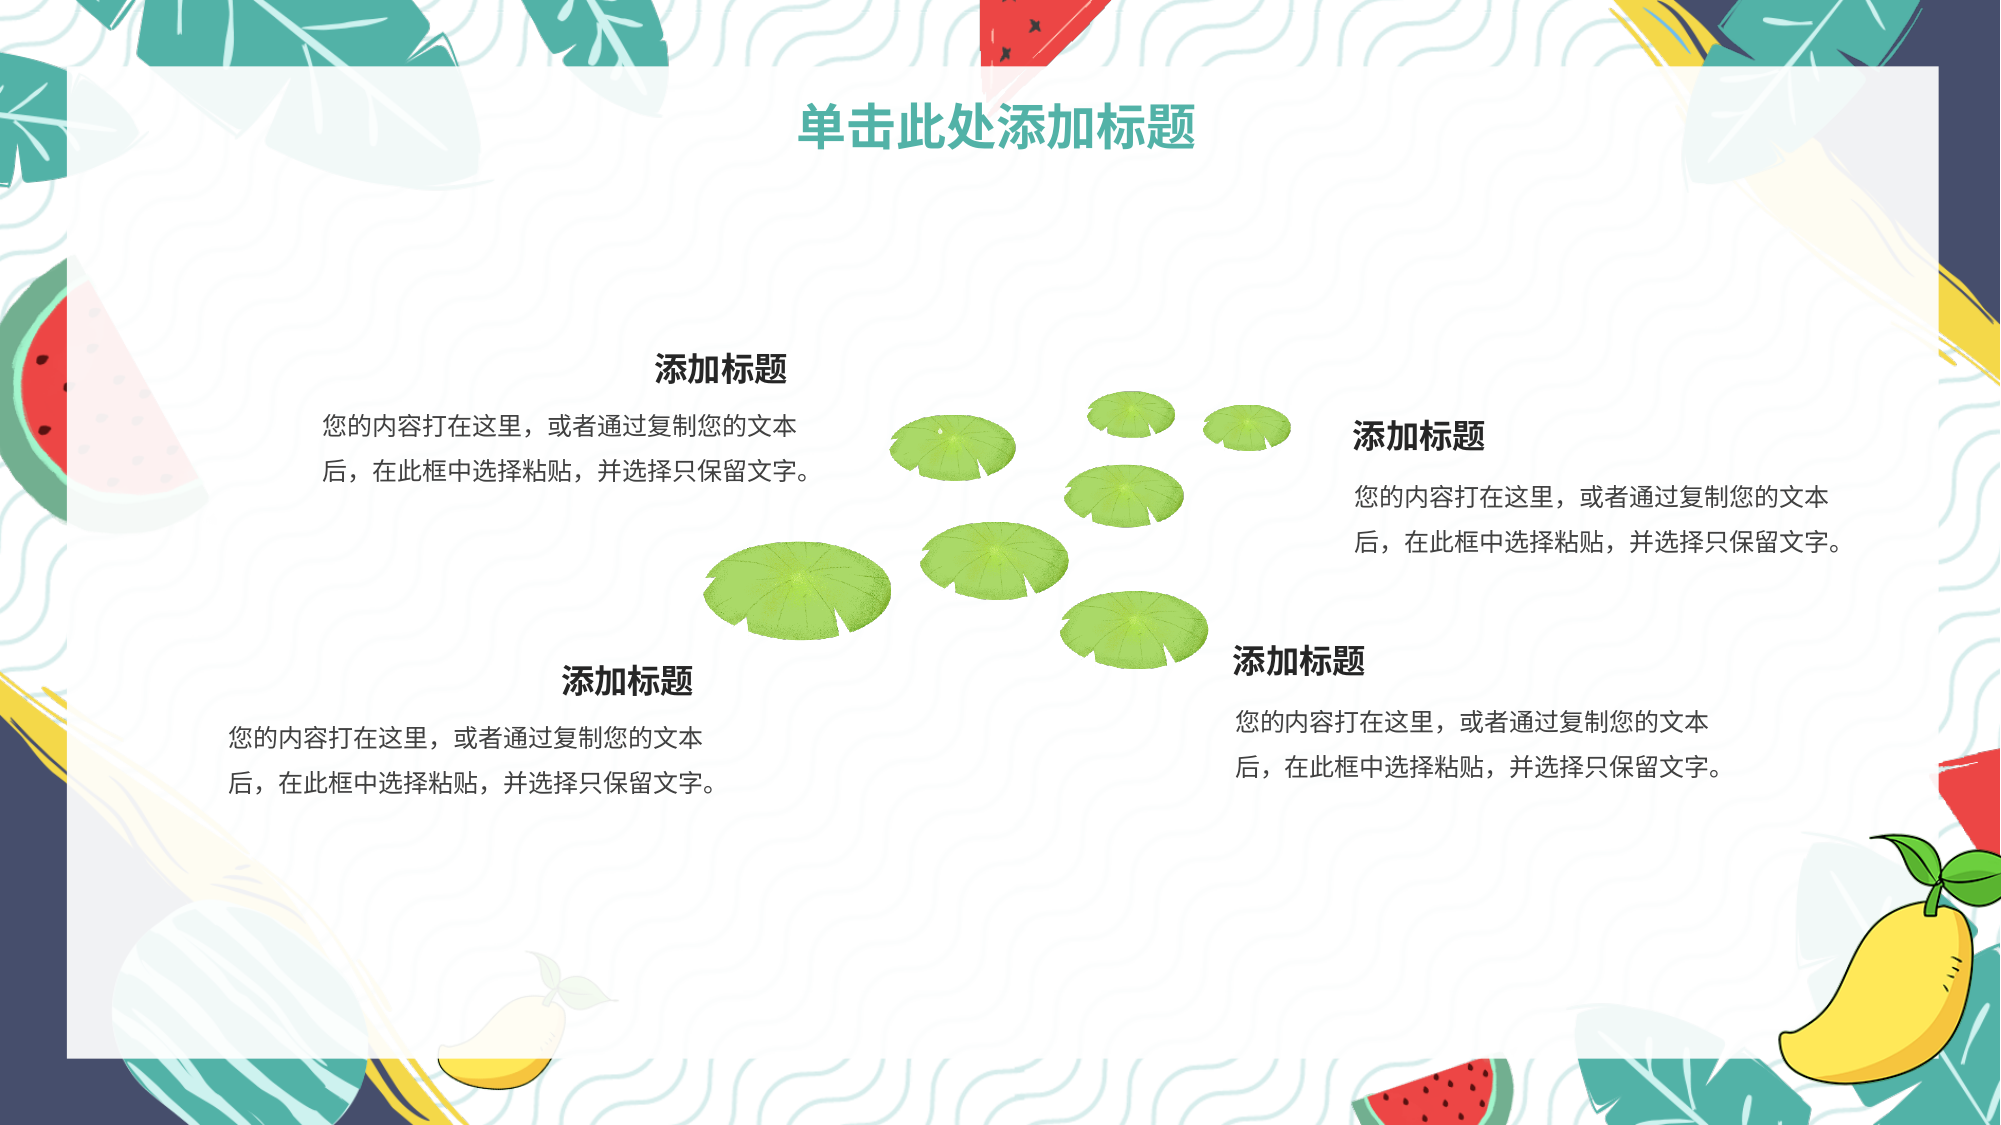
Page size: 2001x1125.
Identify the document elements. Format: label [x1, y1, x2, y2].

text_box [1192, 634, 1739, 791]
text_box [202, 654, 735, 807]
text_box [1311, 409, 1859, 567]
text_box [295, 342, 829, 495]
picture [0, 0, 2001, 1125]
